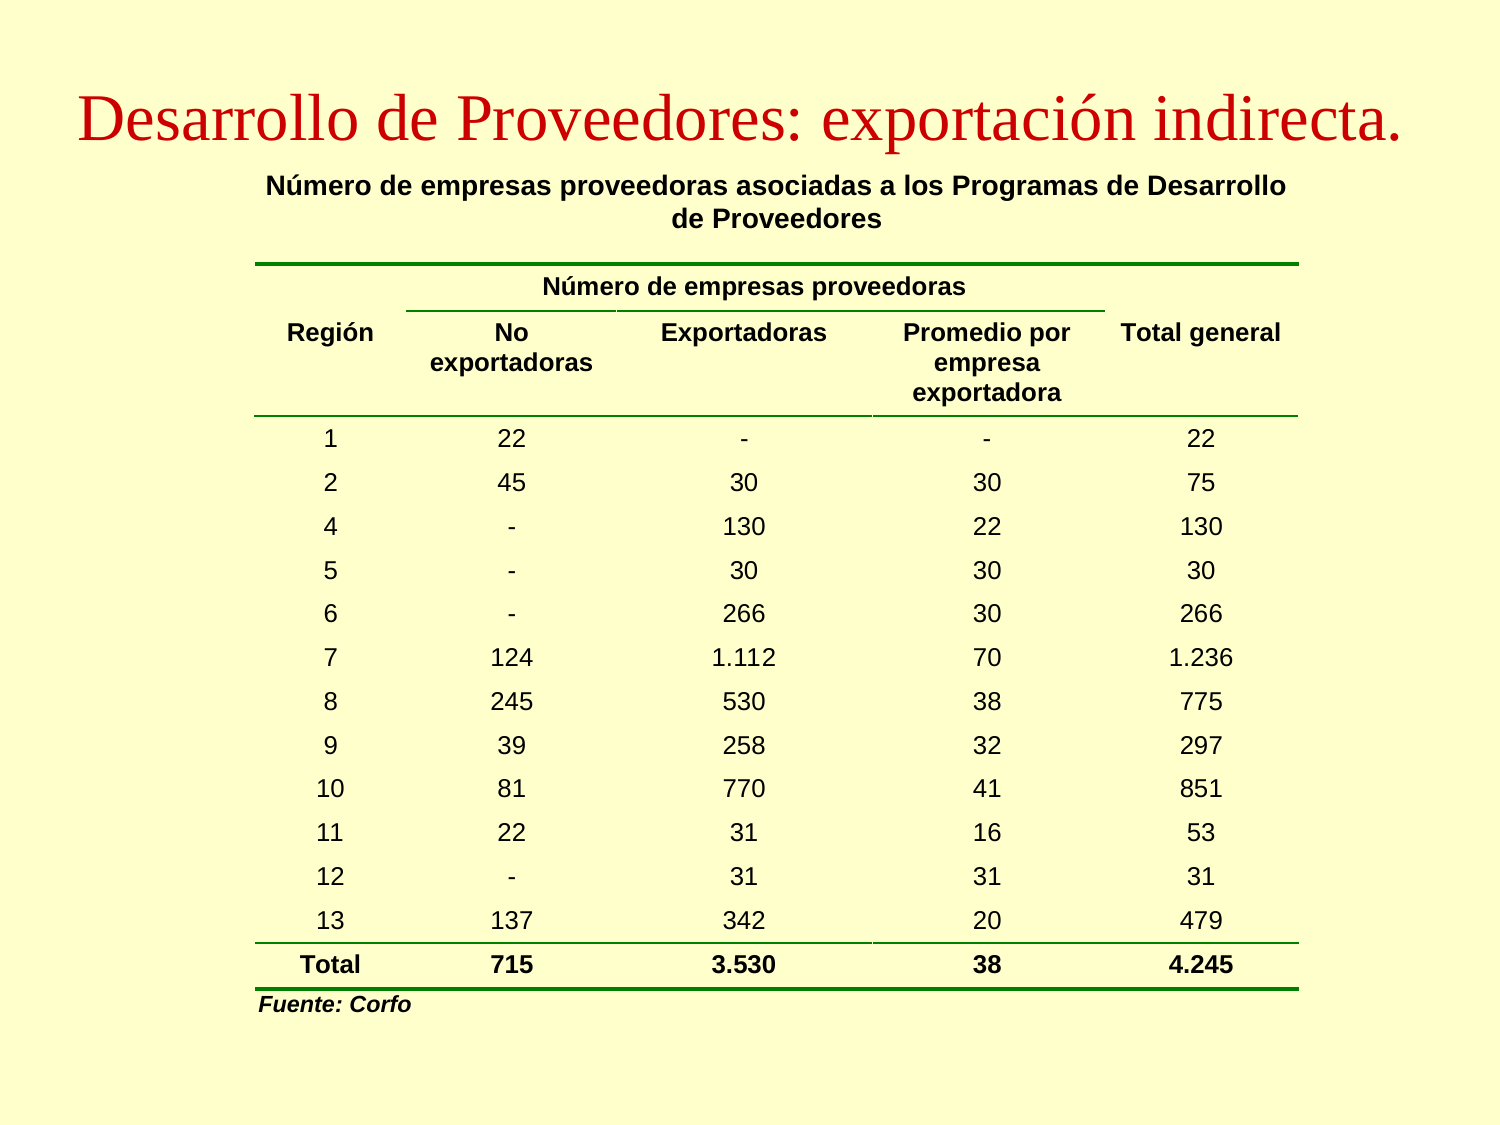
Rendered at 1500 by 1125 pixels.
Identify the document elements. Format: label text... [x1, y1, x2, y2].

picture [253, 170, 1301, 1019]
text_box Desarrollo de Proveedores: exportación indirecta. [63, 66, 1421, 161]
